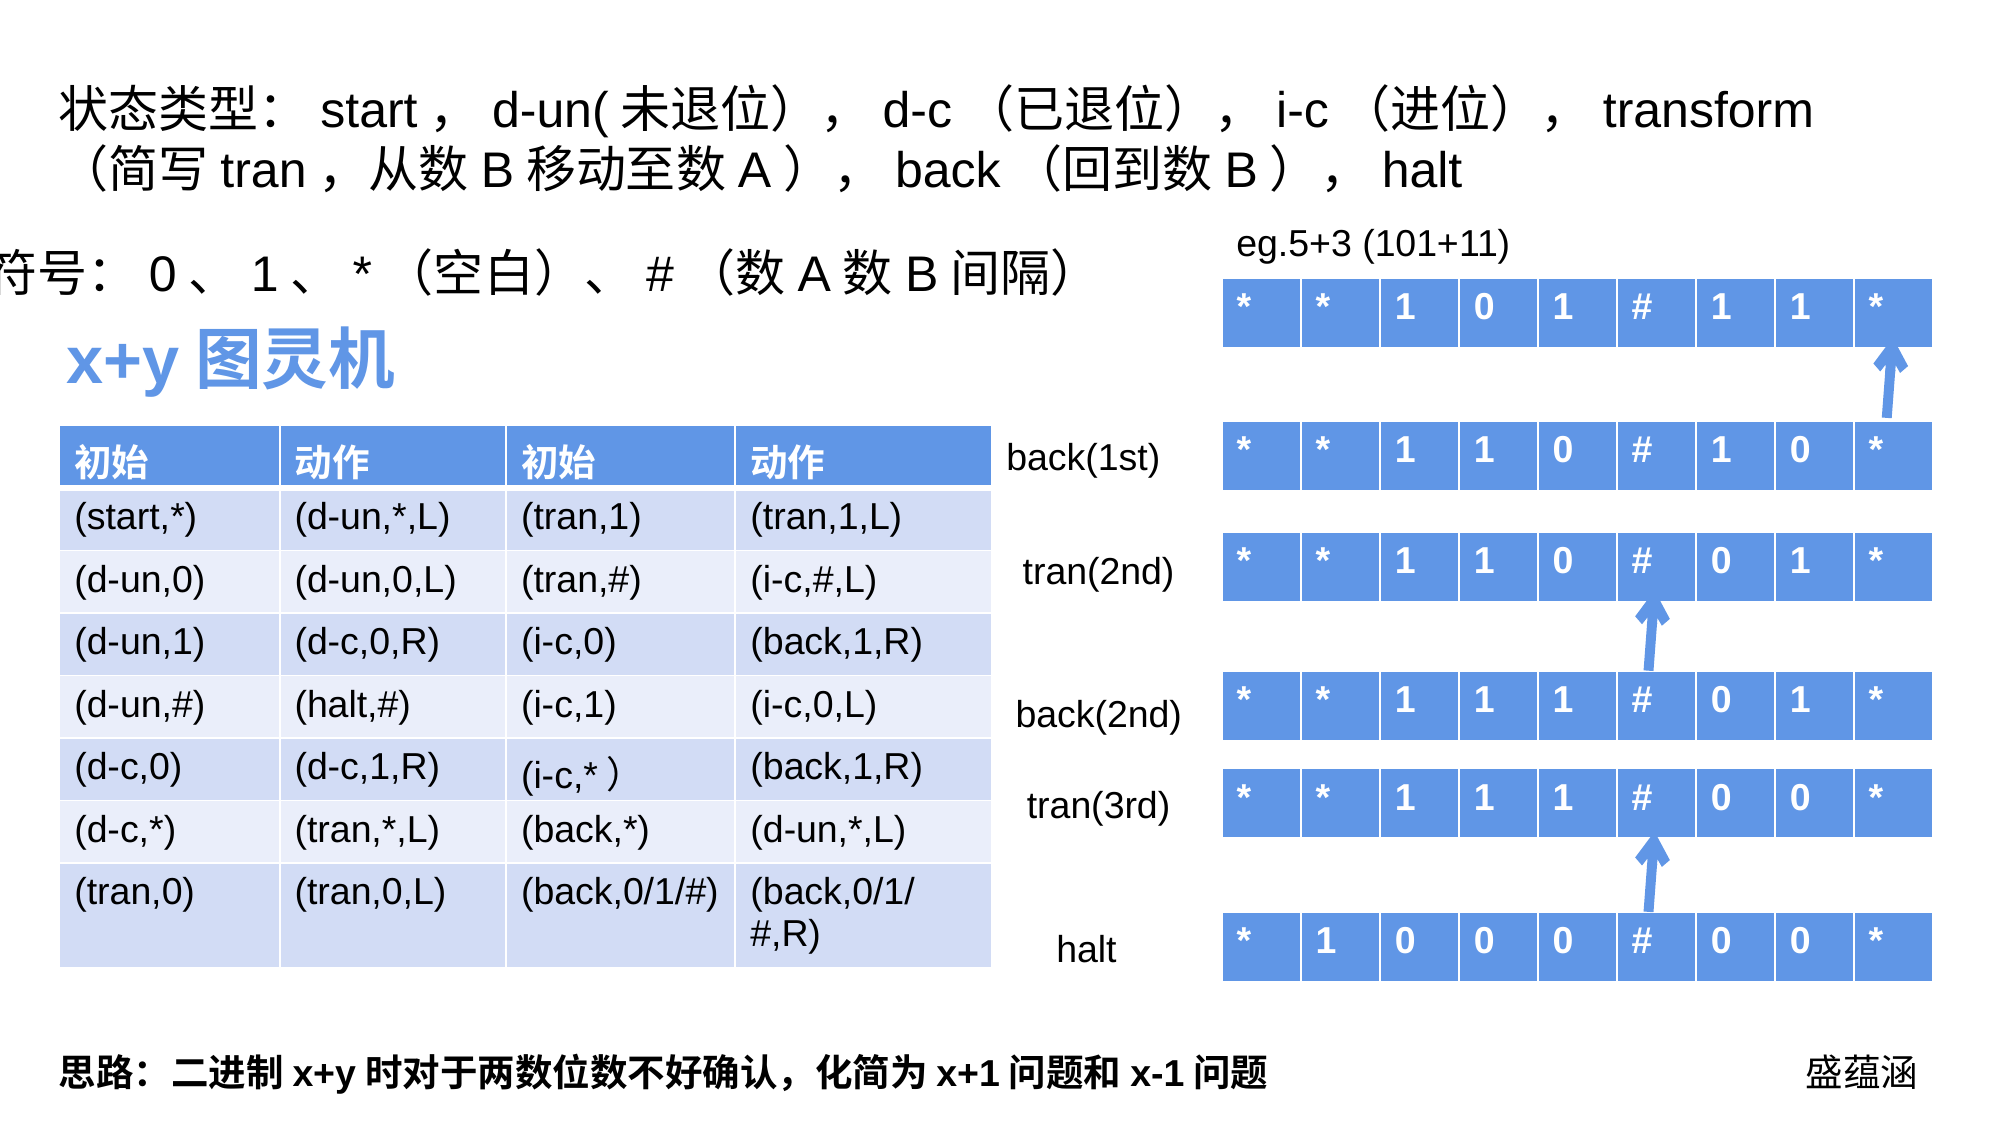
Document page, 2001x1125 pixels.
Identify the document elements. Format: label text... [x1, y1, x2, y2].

table_header * [1302, 422, 1379, 490]
table_header 1 [1460, 769, 1537, 837]
table_header 1 [1381, 533, 1458, 601]
table_header 0 [1381, 913, 1458, 981]
table_cell (tran,0,L) [281, 864, 505, 967]
table_cell (tran,0) [60, 864, 279, 967]
table_header 0 [1460, 279, 1537, 347]
table_header # [1618, 769, 1695, 837]
table_cell (i-c,0) [507, 614, 734, 675]
text_box x+y图灵机 [51, 309, 411, 405]
table_header 0 [1539, 533, 1616, 601]
table_header # [1618, 913, 1695, 981]
table_header * [1223, 672, 1300, 740]
table_header 1 [1776, 533, 1853, 601]
table_header 0 [1460, 913, 1537, 981]
table_header 1 [1697, 422, 1774, 490]
table_header 1 [1460, 672, 1537, 740]
table_cell (tran,1) [507, 491, 734, 550]
table_header 0 [1776, 422, 1853, 490]
table_header * [1855, 422, 1932, 490]
table_header 1 [1776, 279, 1853, 347]
table_cell (d-un,*,L) [736, 801, 991, 862]
table_header * [1223, 769, 1300, 837]
table_cell (d-c,0) [60, 739, 279, 800]
text_box 状态类型：start，d-un(未退位），d-c（已退位），i-c（进位），transform（简写tran，从数B移动至数A），back（回到数B），halt [43, 69, 1910, 205]
table_cell (d-un,0) [60, 551, 279, 612]
table_cell (i-c,1) [507, 676, 734, 737]
text_box 盛蕴涵 [1790, 1041, 1934, 1102]
table_cell (back,1,R) [736, 614, 991, 675]
table_header * [1855, 769, 1932, 837]
table_header 1 [1697, 279, 1774, 347]
table_header 1 [1539, 672, 1616, 740]
table_cell (d-un,0,L) [281, 551, 505, 612]
table_header * [1302, 533, 1379, 601]
table_header 1 [1460, 422, 1537, 490]
table_header 0 [1776, 913, 1853, 981]
table_header * [1855, 533, 1932, 601]
text_box tran(3rd) [1012, 774, 1186, 834]
table_header 动作 [281, 426, 505, 485]
table_header * [1223, 533, 1300, 601]
table_cell (halt,#) [281, 676, 505, 737]
table_header 动作 [736, 426, 991, 485]
table_header 初始 [60, 426, 279, 485]
table_cell (i-c,*） [507, 739, 734, 800]
table_cell (back,1,R) [736, 739, 991, 800]
table_cell (d-un,1) [60, 614, 279, 675]
table_cell (d-un,#) [60, 676, 279, 737]
table_header * [1223, 279, 1300, 347]
table_cell (tran,*,L) [281, 801, 505, 862]
table_cell (start,*) [60, 491, 279, 550]
table_cell (i-c,0,L) [736, 676, 991, 737]
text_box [1886, 337, 1893, 418]
table_header * [1855, 279, 1932, 347]
text_box back(1st) [991, 425, 1176, 486]
table_cell (back,*) [507, 801, 734, 862]
table_header 1 [1539, 769, 1616, 837]
table_header * [1302, 672, 1379, 740]
table_header 1 [1776, 672, 1853, 740]
table_header * [1855, 913, 1932, 981]
table_cell (i-c,#,L) [736, 551, 991, 612]
table_header 0 [1539, 913, 1616, 981]
table_cell (tran,1,L) [736, 491, 991, 550]
text_box 符号：0、1、*（空白）、#（数A数B间隔） [0, 234, 1115, 310]
table_cell (back,0/1/#,R) [736, 864, 991, 967]
table_header 0 [1697, 769, 1774, 837]
table_header 1 [1302, 913, 1379, 981]
table_header 0 [1697, 672, 1774, 740]
table_header * [1223, 913, 1300, 981]
table_header 1 [1381, 422, 1458, 490]
table_header # [1618, 533, 1695, 601]
table_header 1 [1460, 533, 1537, 601]
table_header 0 [1697, 533, 1774, 601]
text_box back(2nd) [1000, 683, 1197, 743]
table_cell (d-c,*) [60, 801, 279, 862]
table_header 1 [1381, 279, 1458, 347]
table_cell (d-c,1,R) [281, 739, 505, 800]
table_header 0 [1776, 769, 1853, 837]
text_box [1648, 831, 1655, 912]
table_cell (d-un,*,L) [281, 491, 505, 550]
table_cell (d-c,0,R) [281, 614, 505, 675]
table_header 0 [1697, 913, 1774, 981]
text_box eg.5+3 (101+11) [1221, 211, 1688, 272]
table_header # [1618, 672, 1695, 740]
table_header 1 [1381, 672, 1458, 740]
table_header 1 [1381, 769, 1458, 837]
text_box tran(2nd) [1008, 539, 1190, 600]
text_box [1648, 590, 1655, 671]
table_header 0 [1539, 422, 1616, 490]
table_header # [1618, 422, 1695, 490]
table_header * [1302, 769, 1379, 837]
table_header 初始 [507, 426, 734, 485]
table_cell (back,0/1/#) [507, 864, 734, 967]
text_box halt [1041, 917, 1132, 978]
table_header * [1855, 672, 1932, 740]
table_header * [1302, 279, 1379, 347]
table_cell (tran,#) [507, 551, 734, 612]
table_header * [1223, 422, 1300, 490]
table_header 1 [1539, 279, 1616, 347]
text_box 思路：二进制x+y时对于两数位数不好确认，化简为x+1问题和x-1问题 [43, 1041, 1444, 1102]
table_header # [1618, 279, 1695, 347]
